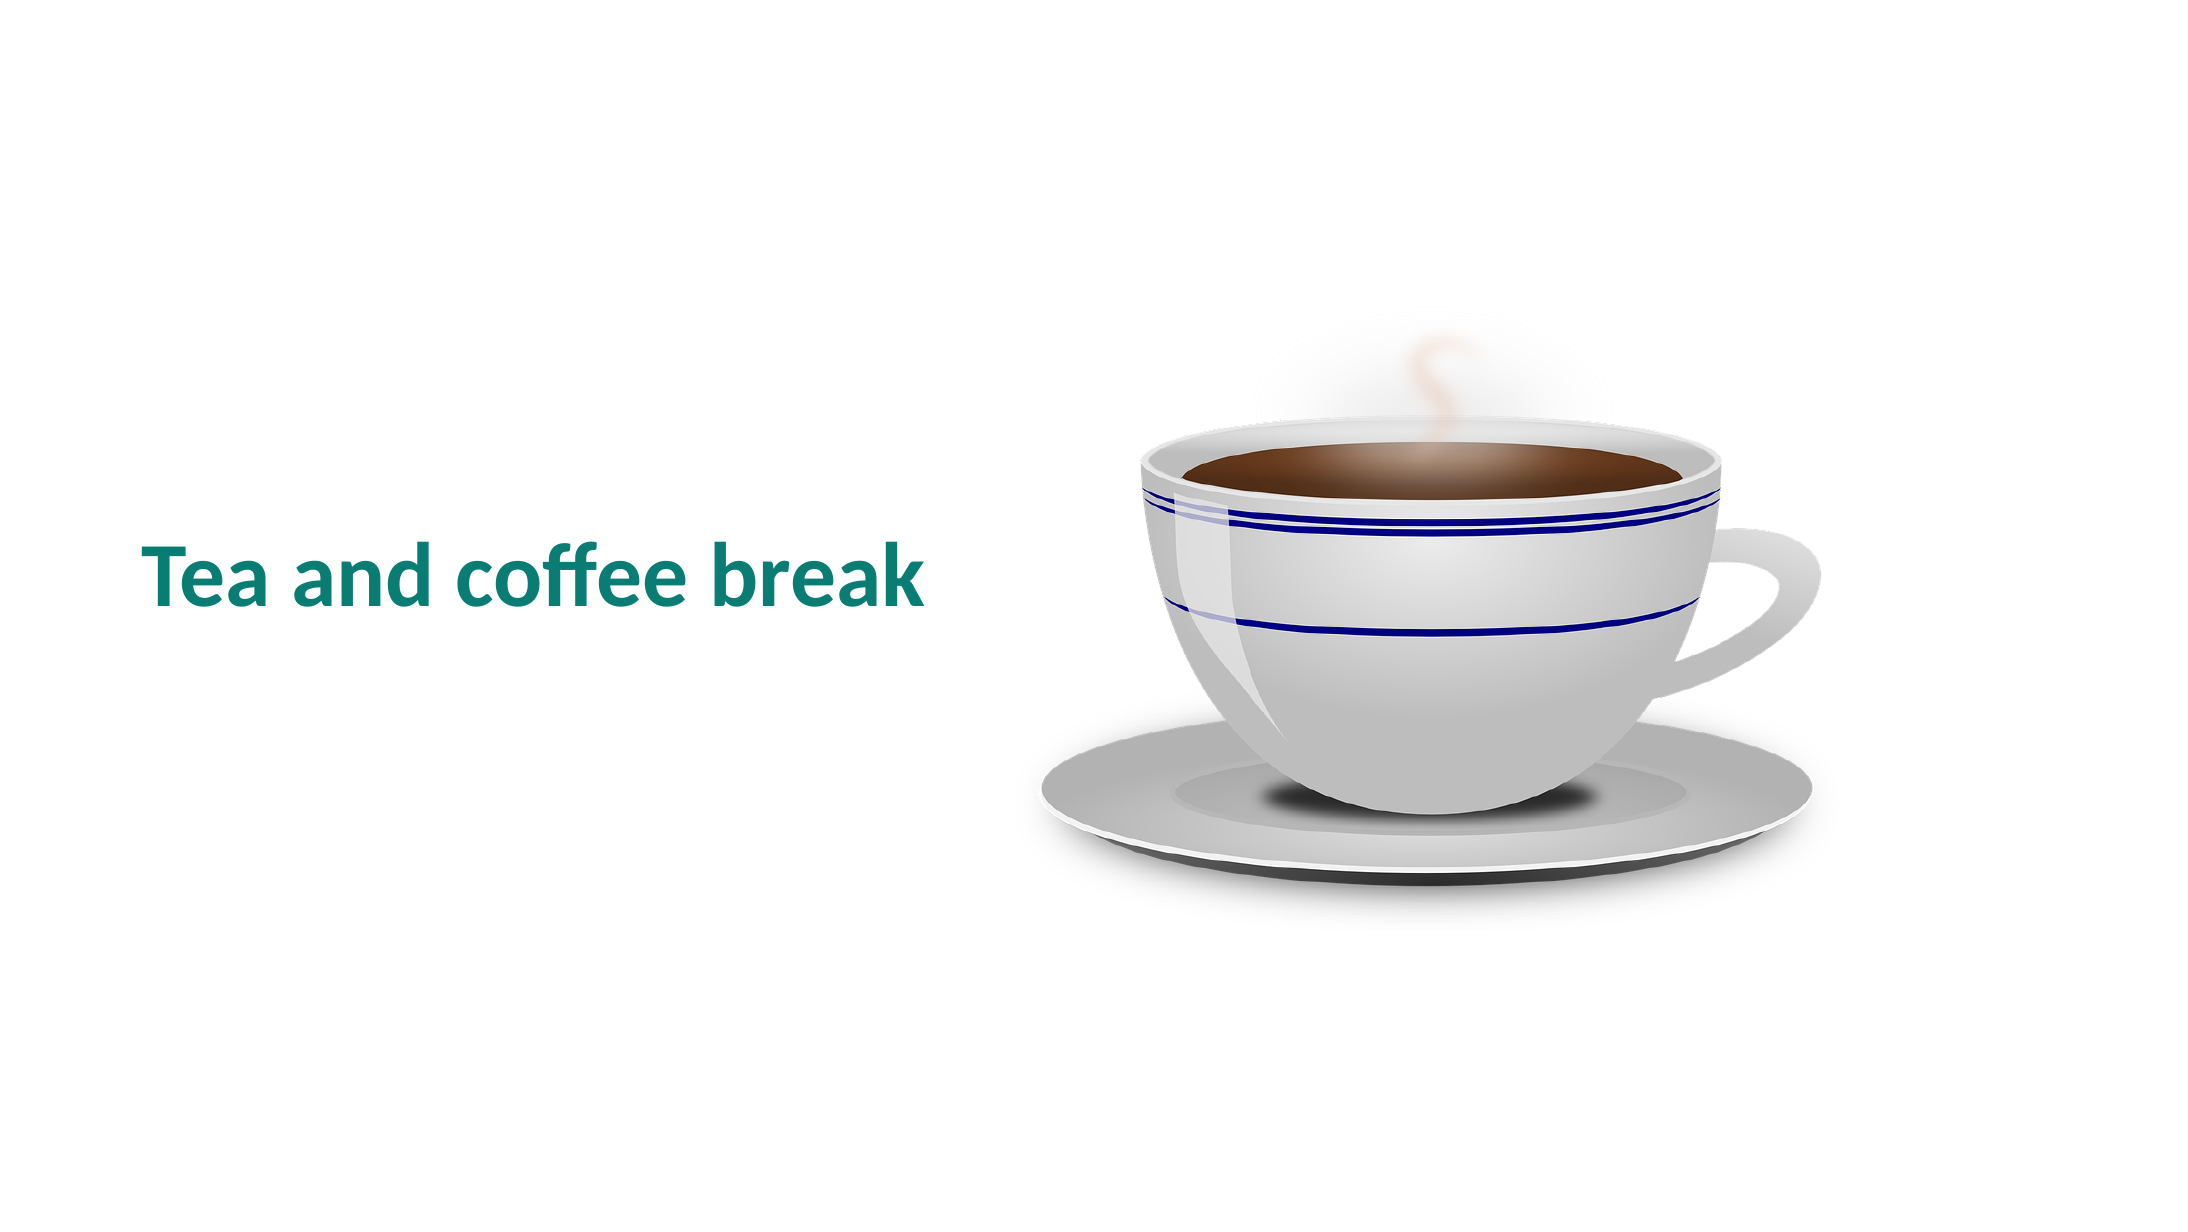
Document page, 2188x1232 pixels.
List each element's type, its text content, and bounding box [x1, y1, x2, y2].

text_box Tea and coffee break [54, 435, 1010, 656]
picture [1015, 300, 1838, 932]
